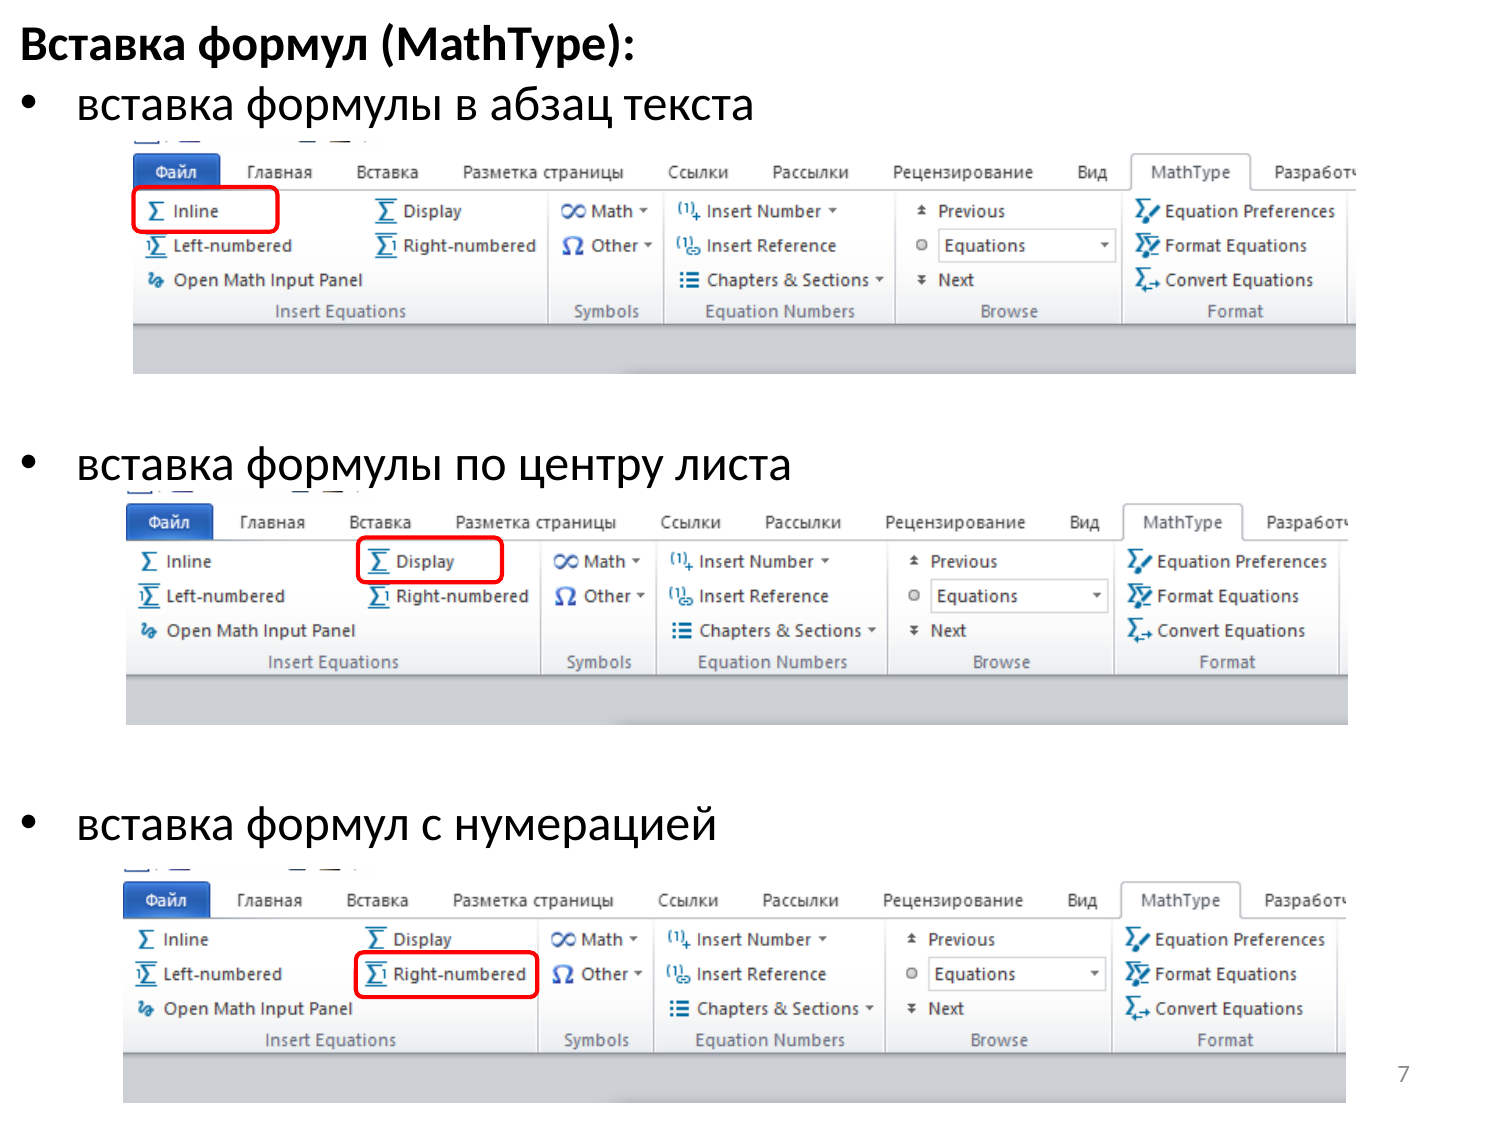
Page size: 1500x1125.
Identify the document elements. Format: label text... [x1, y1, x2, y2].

text_box Вставка формул (MathType): вставка формулы в абзац текста вставка формулы по центру листа вставка формул с нумерацией [5, 3, 1469, 859]
picture [125, 491, 1349, 725]
picture [123, 869, 1346, 1103]
slide_number 7 [1351, 1042, 1425, 1103]
picture [133, 140, 1356, 375]
